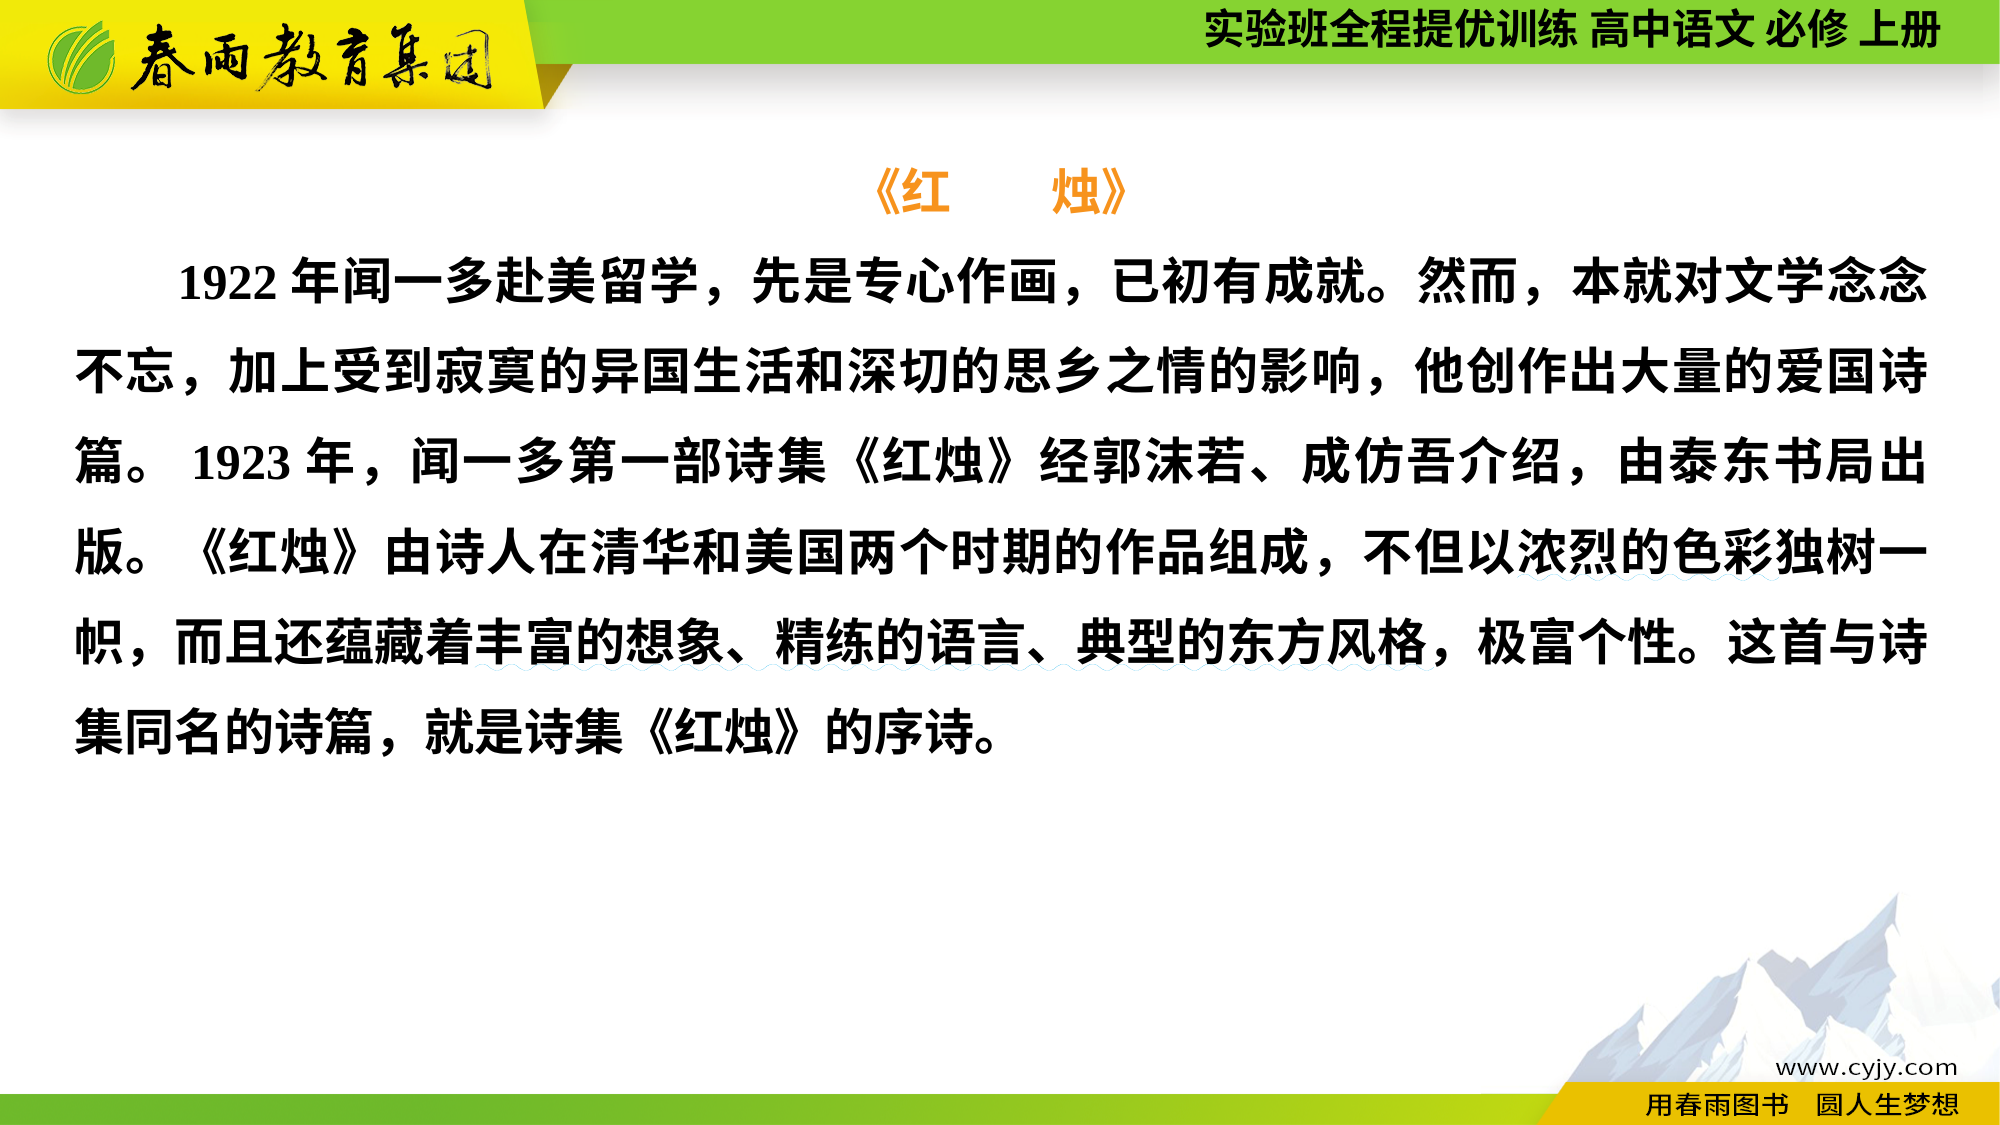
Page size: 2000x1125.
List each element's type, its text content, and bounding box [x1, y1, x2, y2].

picture [0, 0, 2000, 1125]
list 《红 烛》 1922年闻一多赴美留学，先是专心作画，已初有成就。然而，本就对文学念念不忘，加上受到寂寞的异国生活和深切的思乡之情的影响，他创作出大量的爱国诗篇。1923年，闻一多第一部诗集《红烛》经郭沫若、成仿吾介绍，由泰东书局出版。《红烛》由诗人在清华和美国两个时期的作品组成，不但以浓烈的色彩独树一帜，而且还蕴藏着丰富的想象、精练的语言、典型的东方风格，极富个性。这首与诗集同名的诗篇，就是诗集《红烛》的序诗。 [59, 122, 1944, 774]
